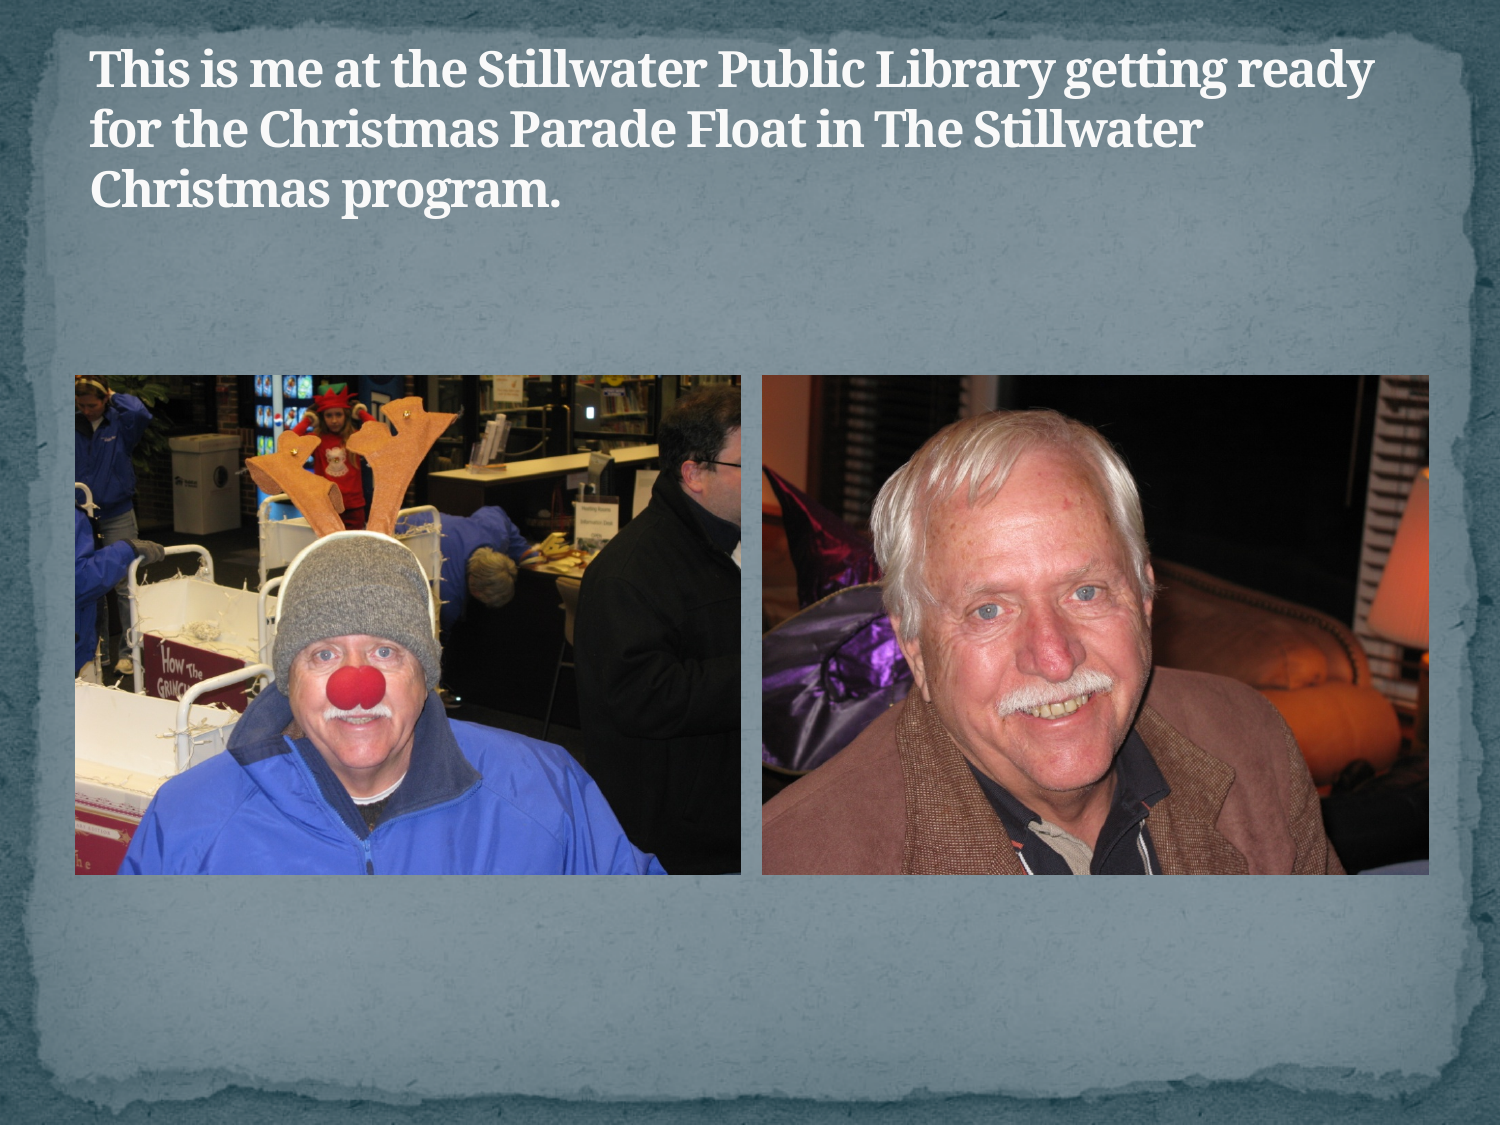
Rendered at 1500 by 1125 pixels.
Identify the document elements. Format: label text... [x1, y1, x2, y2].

title This is me at the Stillwater Public Library getting ready for the Christmas Parade Float in The Stillwater Christmas program. [74, 24, 1425, 225]
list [765, 378, 1428, 873]
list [77, 378, 740, 873]
